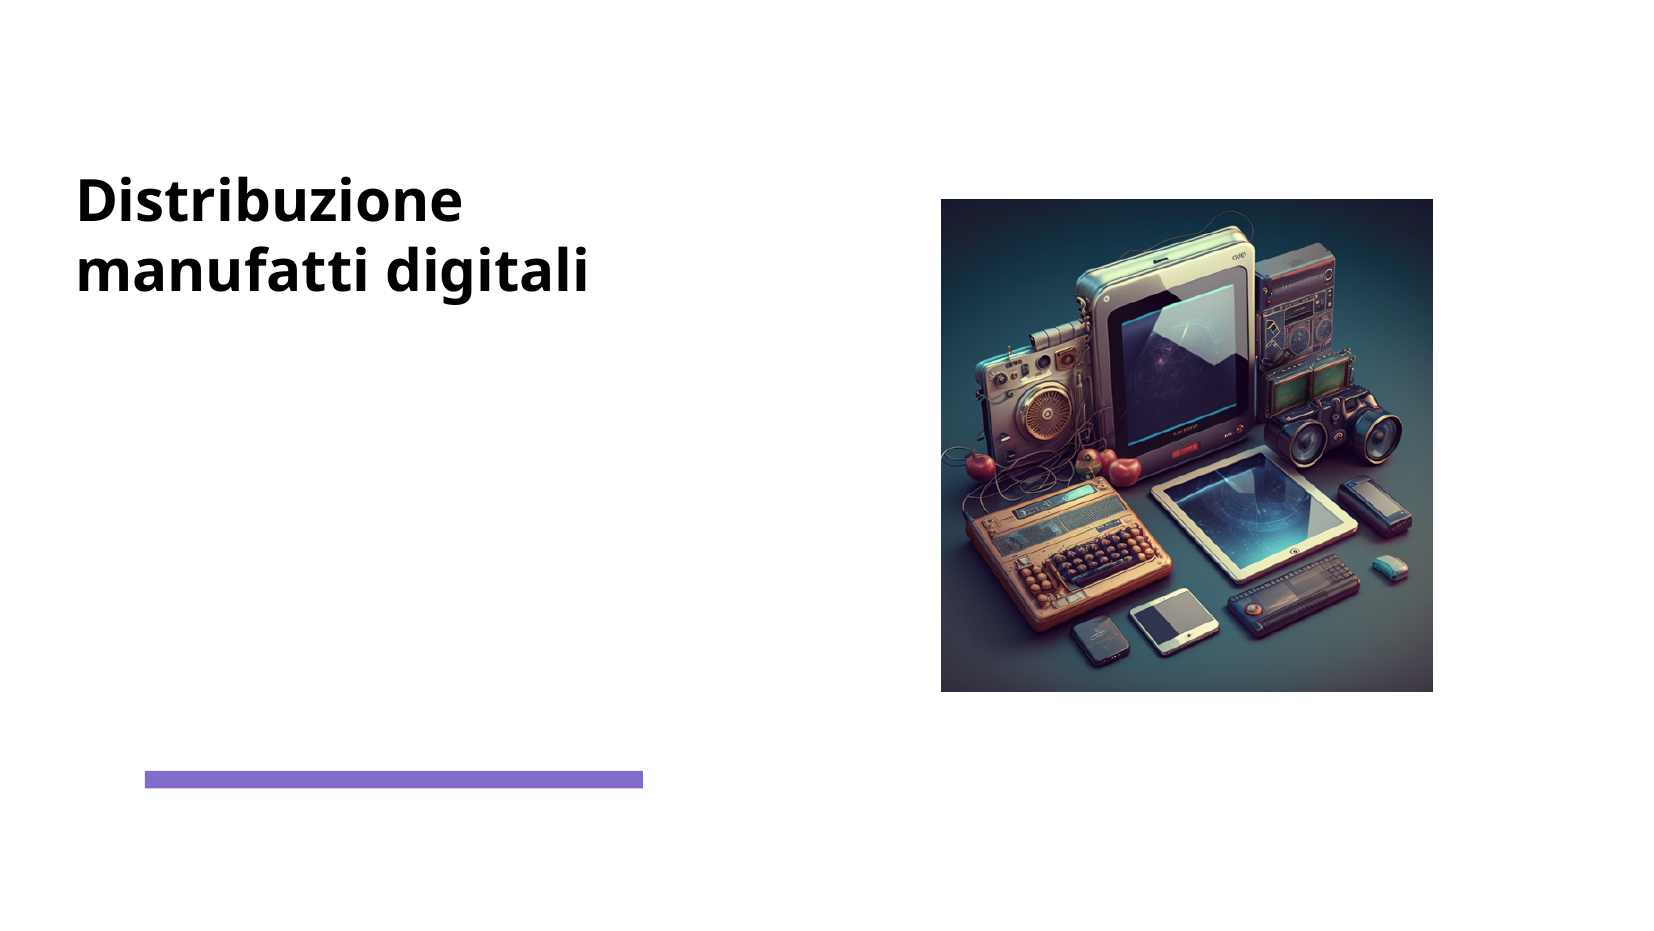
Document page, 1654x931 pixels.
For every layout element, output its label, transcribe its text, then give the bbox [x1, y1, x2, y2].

title Distribuzione manufatti digitali [74, 162, 712, 305]
picture [941, 199, 1433, 692]
